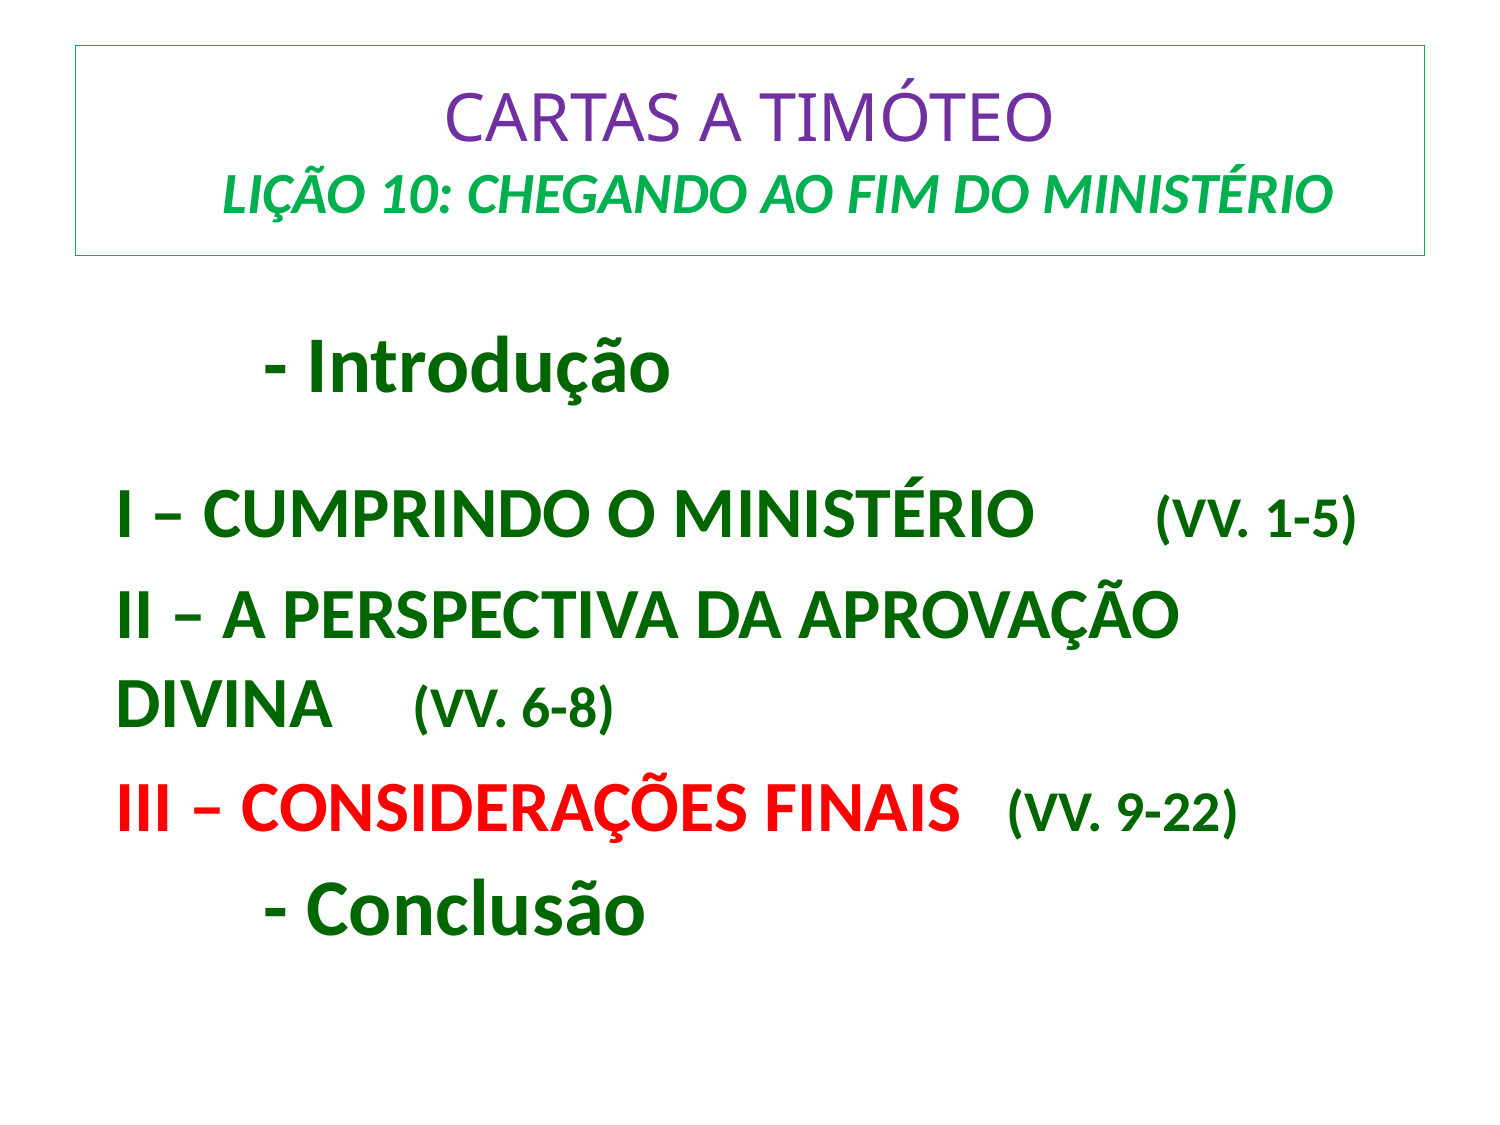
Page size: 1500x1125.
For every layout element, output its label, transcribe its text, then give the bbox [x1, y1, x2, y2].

title CARTAS A TIMÓTEO LIÇÃO 10: CHEGANDO AO FIM DO MINISTÉRIO [75, 45, 1425, 256]
list - Introdução I – CUMPRINDO O MINISTÉRIO (VV. 1-5) II – A PERSPECTIVA DA APROVAÇÃO DIVINA (VV. 6-8) III – CONSIDERAÇÕES FINAIS (VV. 9-22) - Conclusão [100, 255, 1424, 975]
